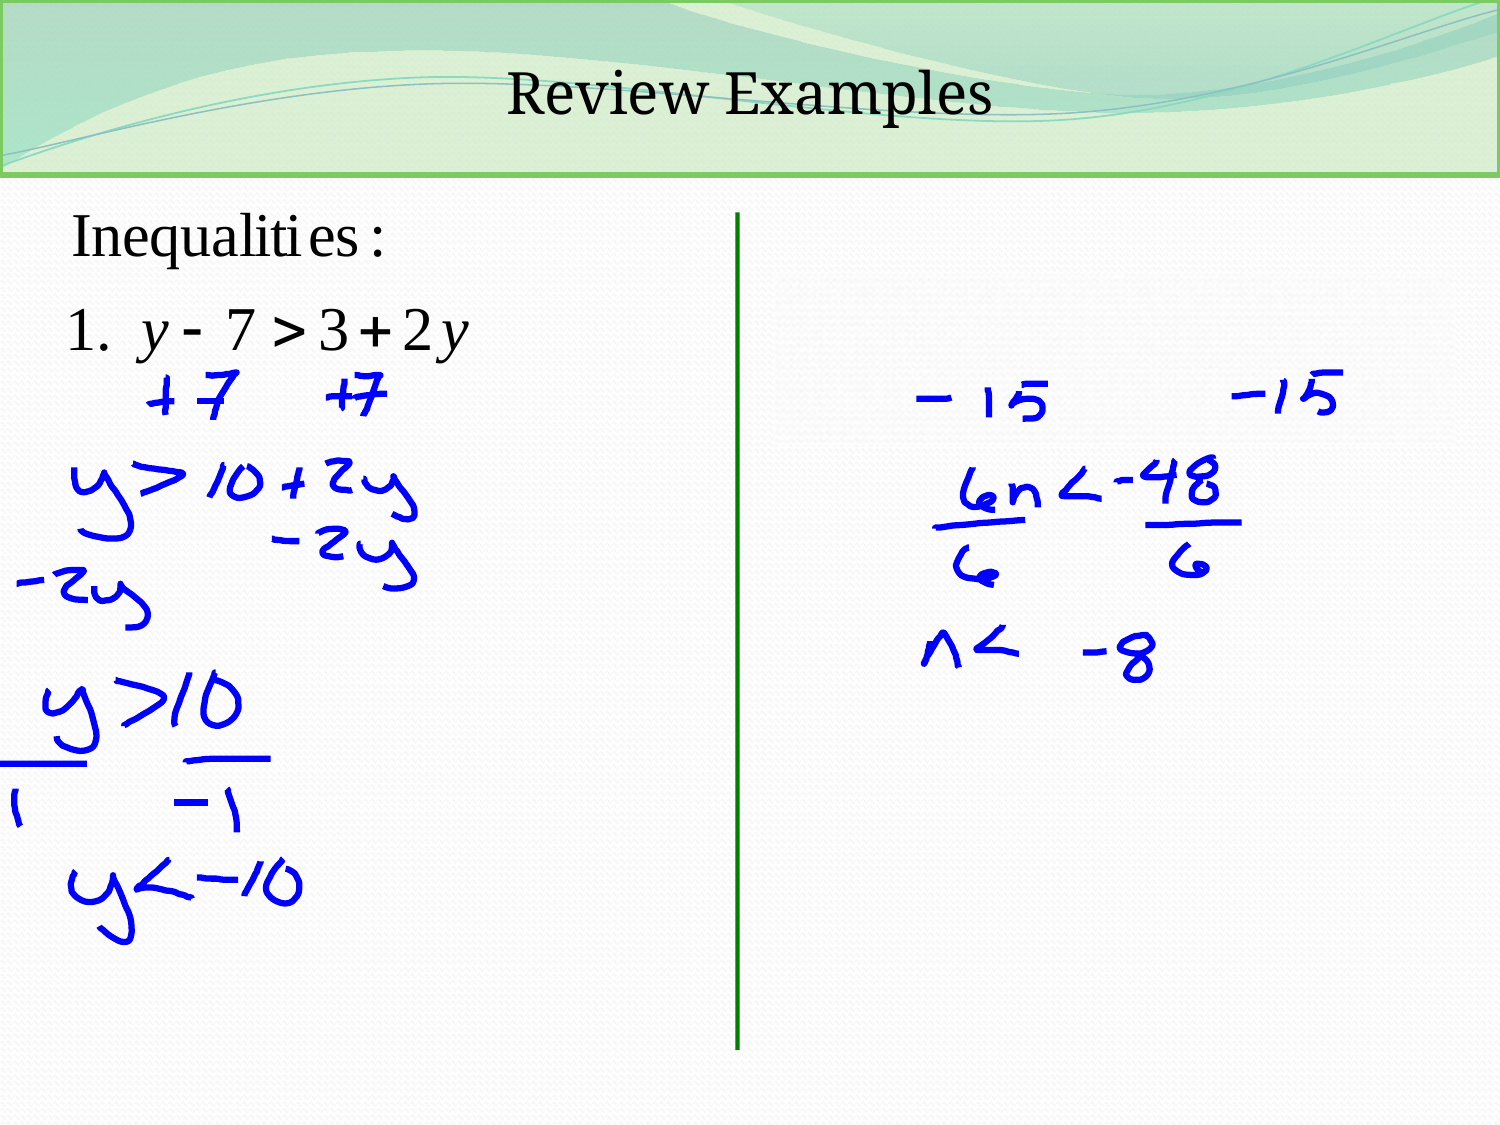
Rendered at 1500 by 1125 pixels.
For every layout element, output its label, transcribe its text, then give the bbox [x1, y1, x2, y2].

text_box Review Examples [0, 49, 1500, 134]
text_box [62, 199, 1346, 371]
picture [774, 274, 1455, 448]
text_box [0, 372, 1344, 943]
text_box [62, 276, 774, 372]
